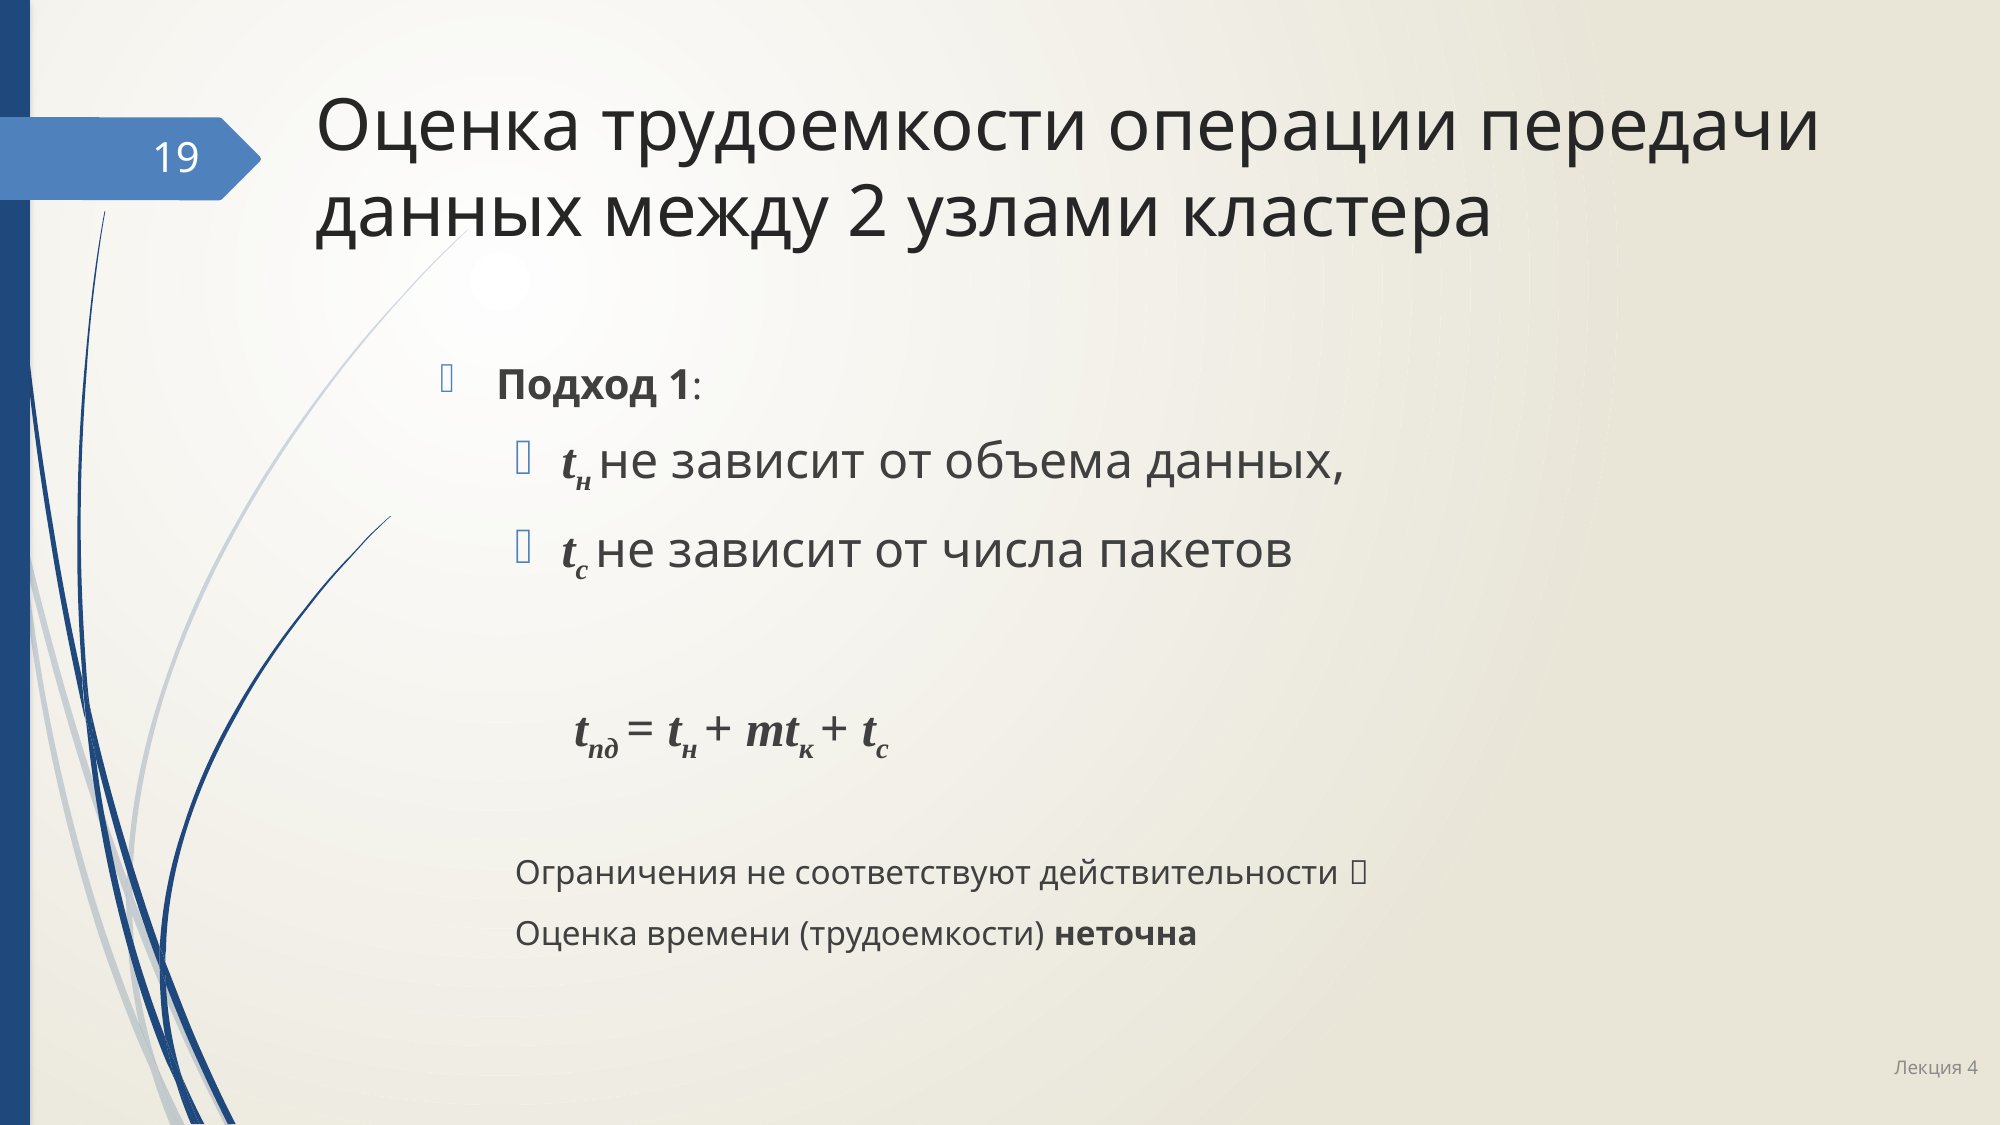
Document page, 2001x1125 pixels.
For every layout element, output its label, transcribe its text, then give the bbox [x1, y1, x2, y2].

list Подход 1: tн не зависит от объема данных, tс не зависит от числа пакетов tпд = tн + mtк + tс Ограничения не соответствуют действительности  Оценка времени (трудоемкости) неточна [424, 350, 1888, 970]
title Оценка трудоемкости операции передачи данных между 2 узлами кластера [300, 71, 1880, 282]
footer Лекция 4 [1879, 1038, 2000, 1099]
slide_number 19 [87, 129, 216, 190]
